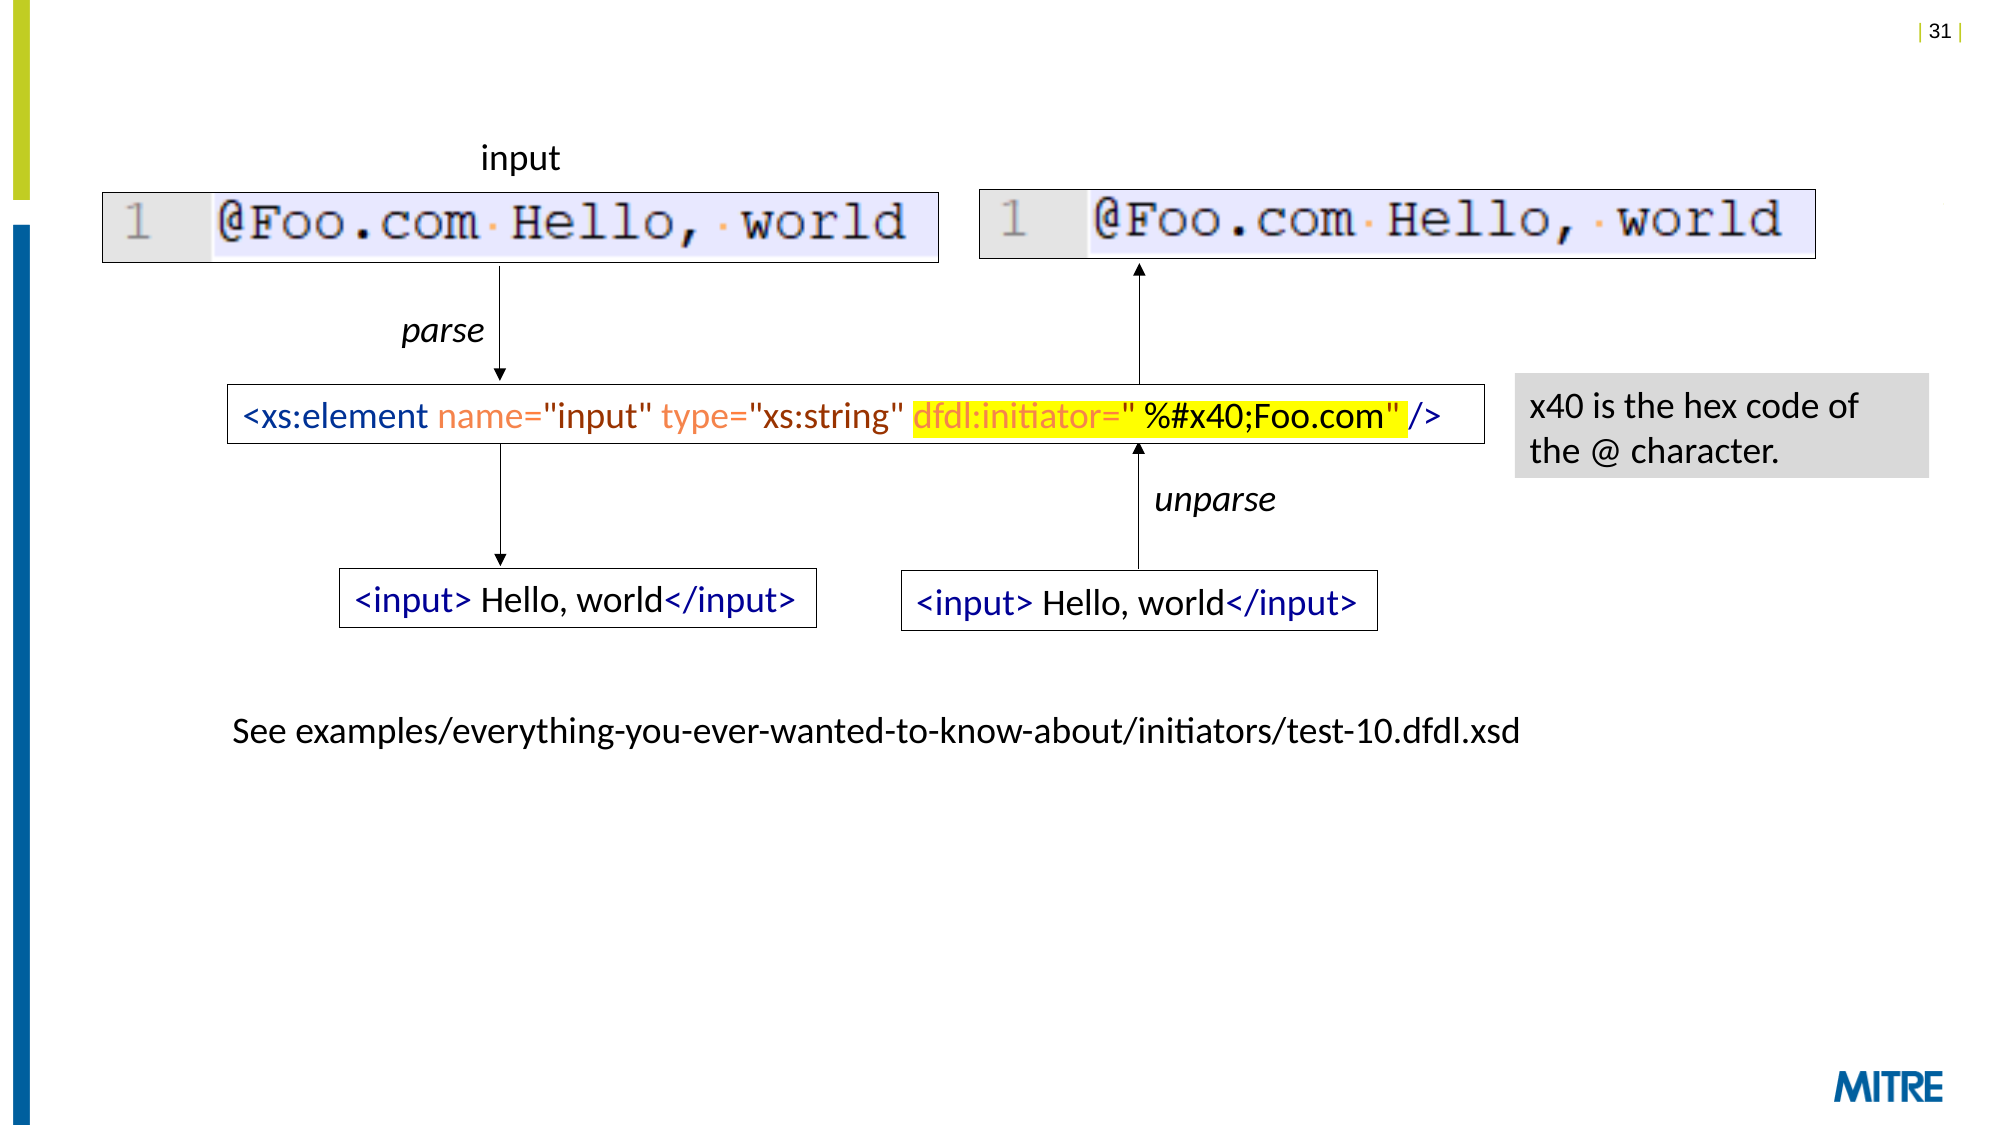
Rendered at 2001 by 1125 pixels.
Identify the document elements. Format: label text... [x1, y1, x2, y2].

text_box unparse [1139, 467, 1292, 527]
picture [979, 188, 1816, 259]
text_box <input> Hello, world</input> [901, 570, 1378, 631]
text_box parse [386, 297, 499, 357]
text_box <input> Hello, world</input> [339, 568, 817, 628]
picture [1834, 1068, 1945, 1109]
text_box <xs:element name="input" type="xs:string" dfdl:initiator=" %#x40;Foo.com" /> [227, 384, 1485, 444]
text_box See examples/everything-you-ever-wanted-to-know-about/initiators/test-10.dfdl.xsd [217, 699, 1537, 759]
text_box input [465, 125, 576, 186]
text_box x40 is the hex code of the @ character. [1514, 373, 1930, 478]
picture [102, 192, 939, 263]
